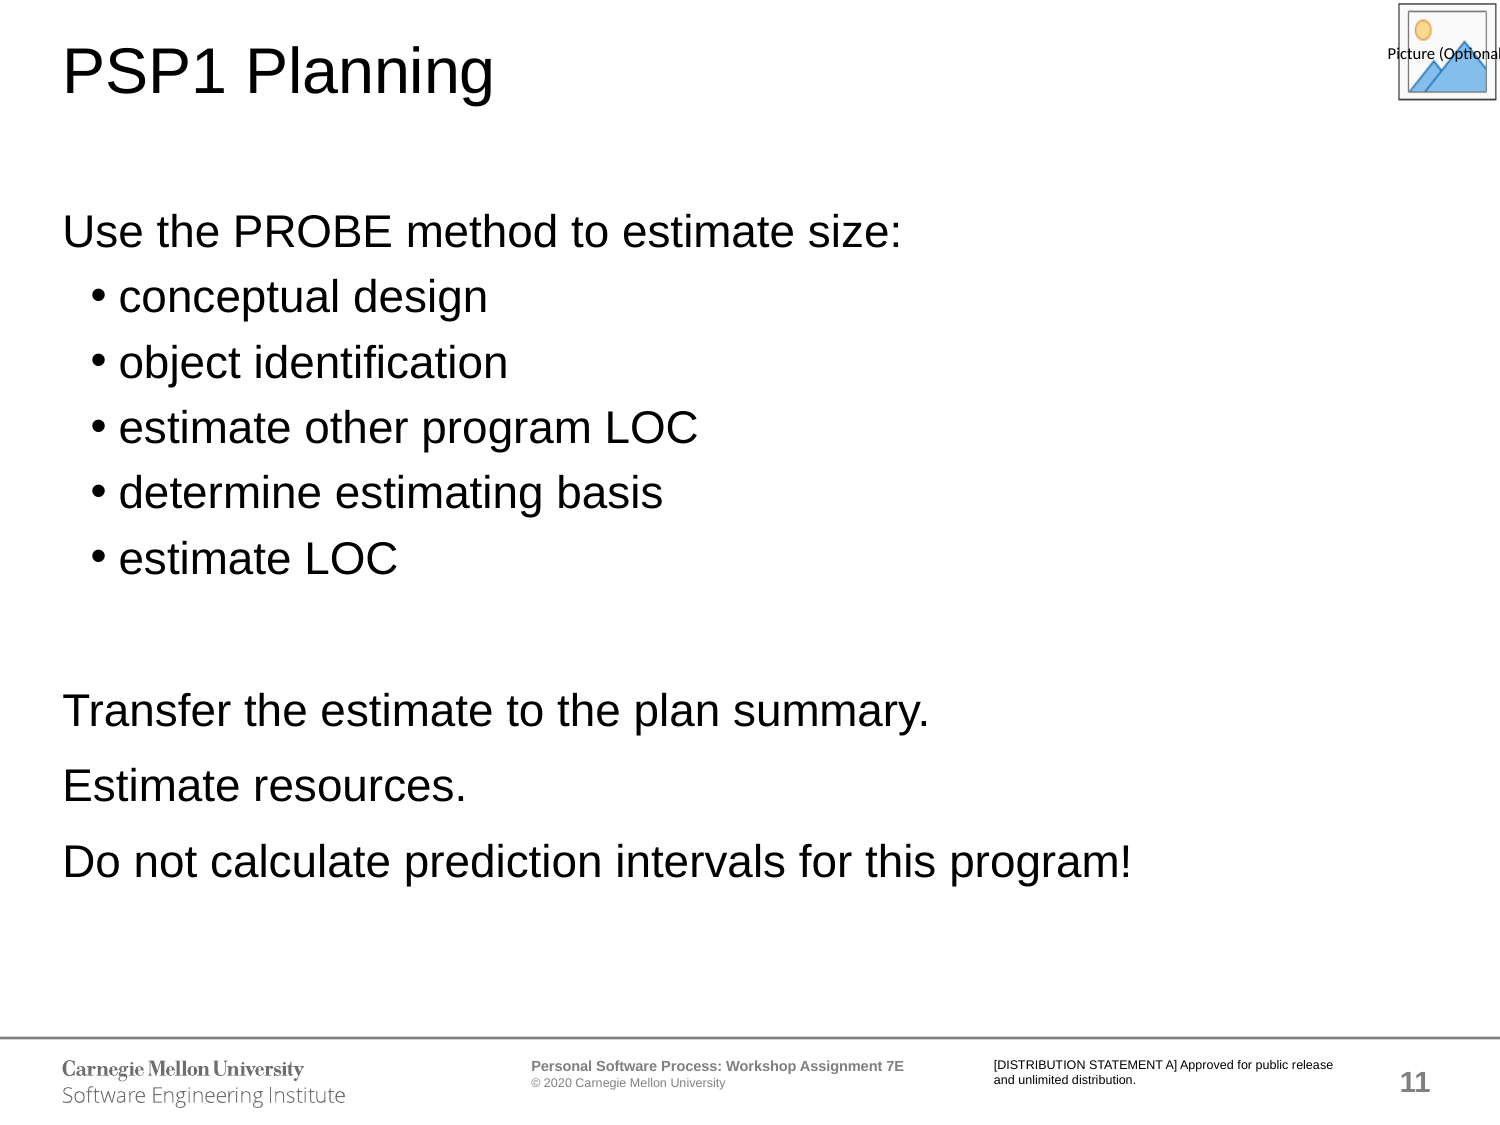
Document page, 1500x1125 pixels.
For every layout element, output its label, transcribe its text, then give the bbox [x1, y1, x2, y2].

picture [1394, 0, 1500, 105]
list Use the PROBE method to estimate size: conceptual design object identification estimate other program LOC determine estimating basis estimate LOC Transfer the estimate to the plan summary. Estimate resources. Do not calculate prediction intervals for this program! [62, 201, 1431, 1000]
title PSP1 Planning [62, 37, 1338, 182]
